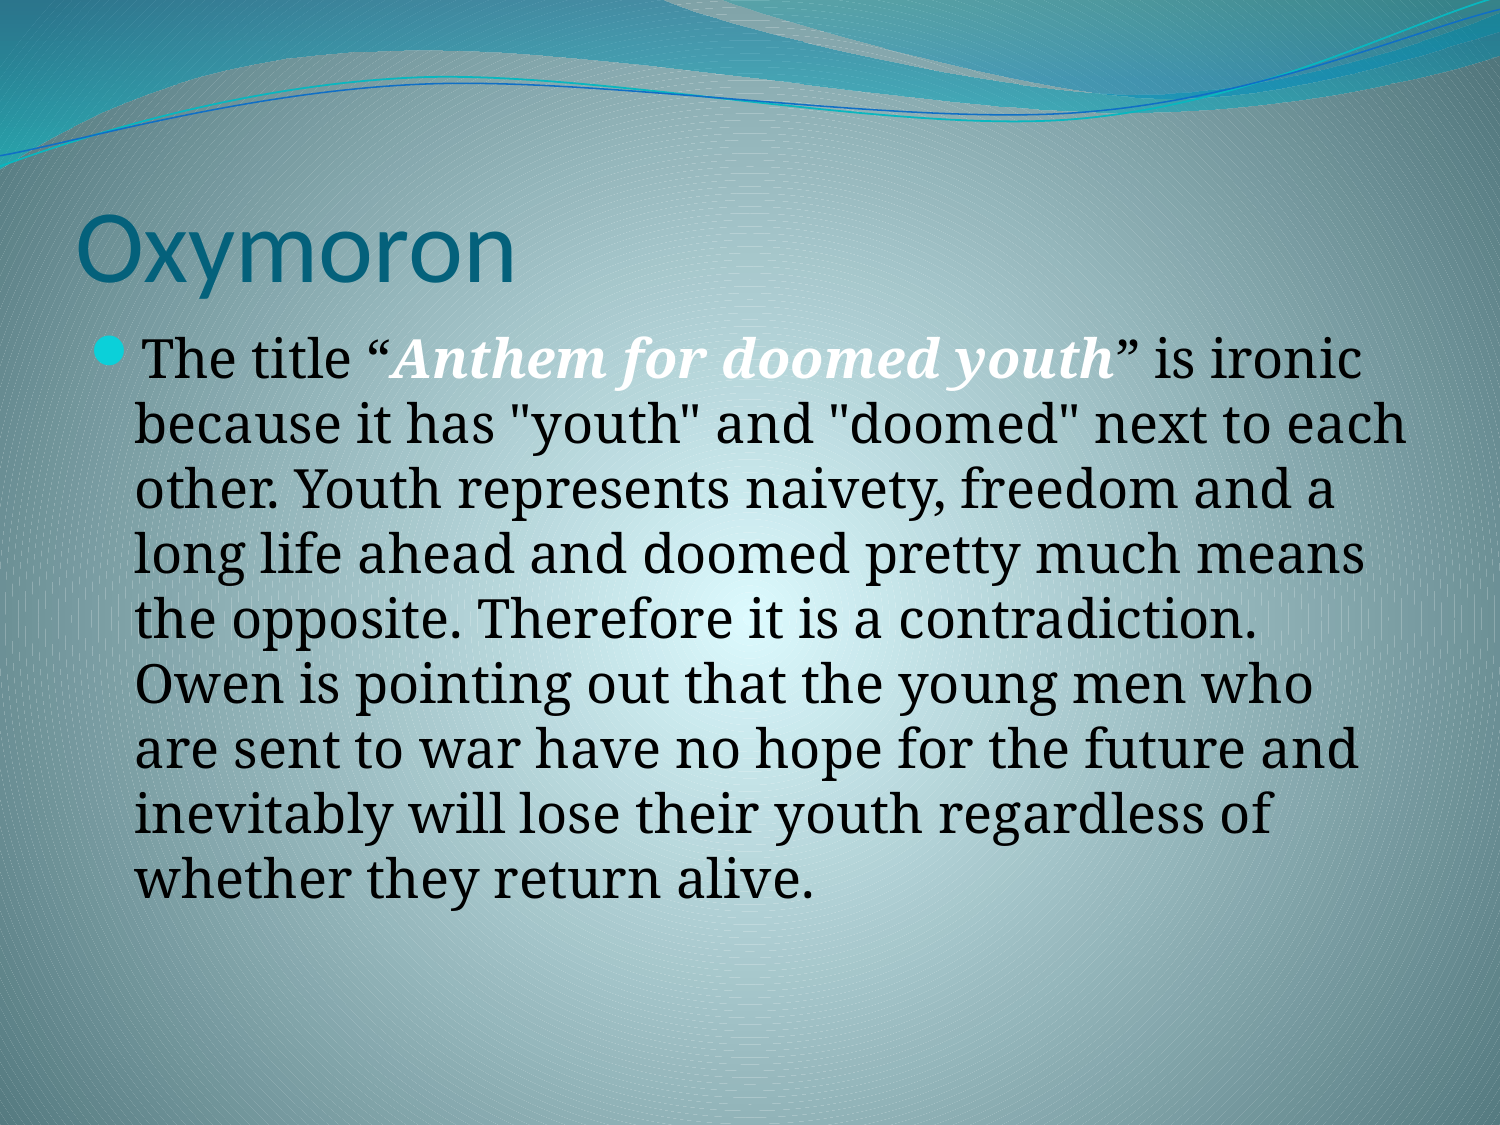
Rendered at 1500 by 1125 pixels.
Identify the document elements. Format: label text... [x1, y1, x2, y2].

title Oxymoron [75, 115, 1425, 303]
list The title “Anthem for doomed youth” is ironic because it has "youth" and "doomed" next to each other. Youth represents naivety, freedom and a long life ahead and doomed pretty much means the opposite. Therefore it is a contradiction. Owen is pointing out that the young men who are sent to war have no hope for the future and inevitably will lose their youth regardless of whether they return alive. [75, 317, 1425, 1038]
